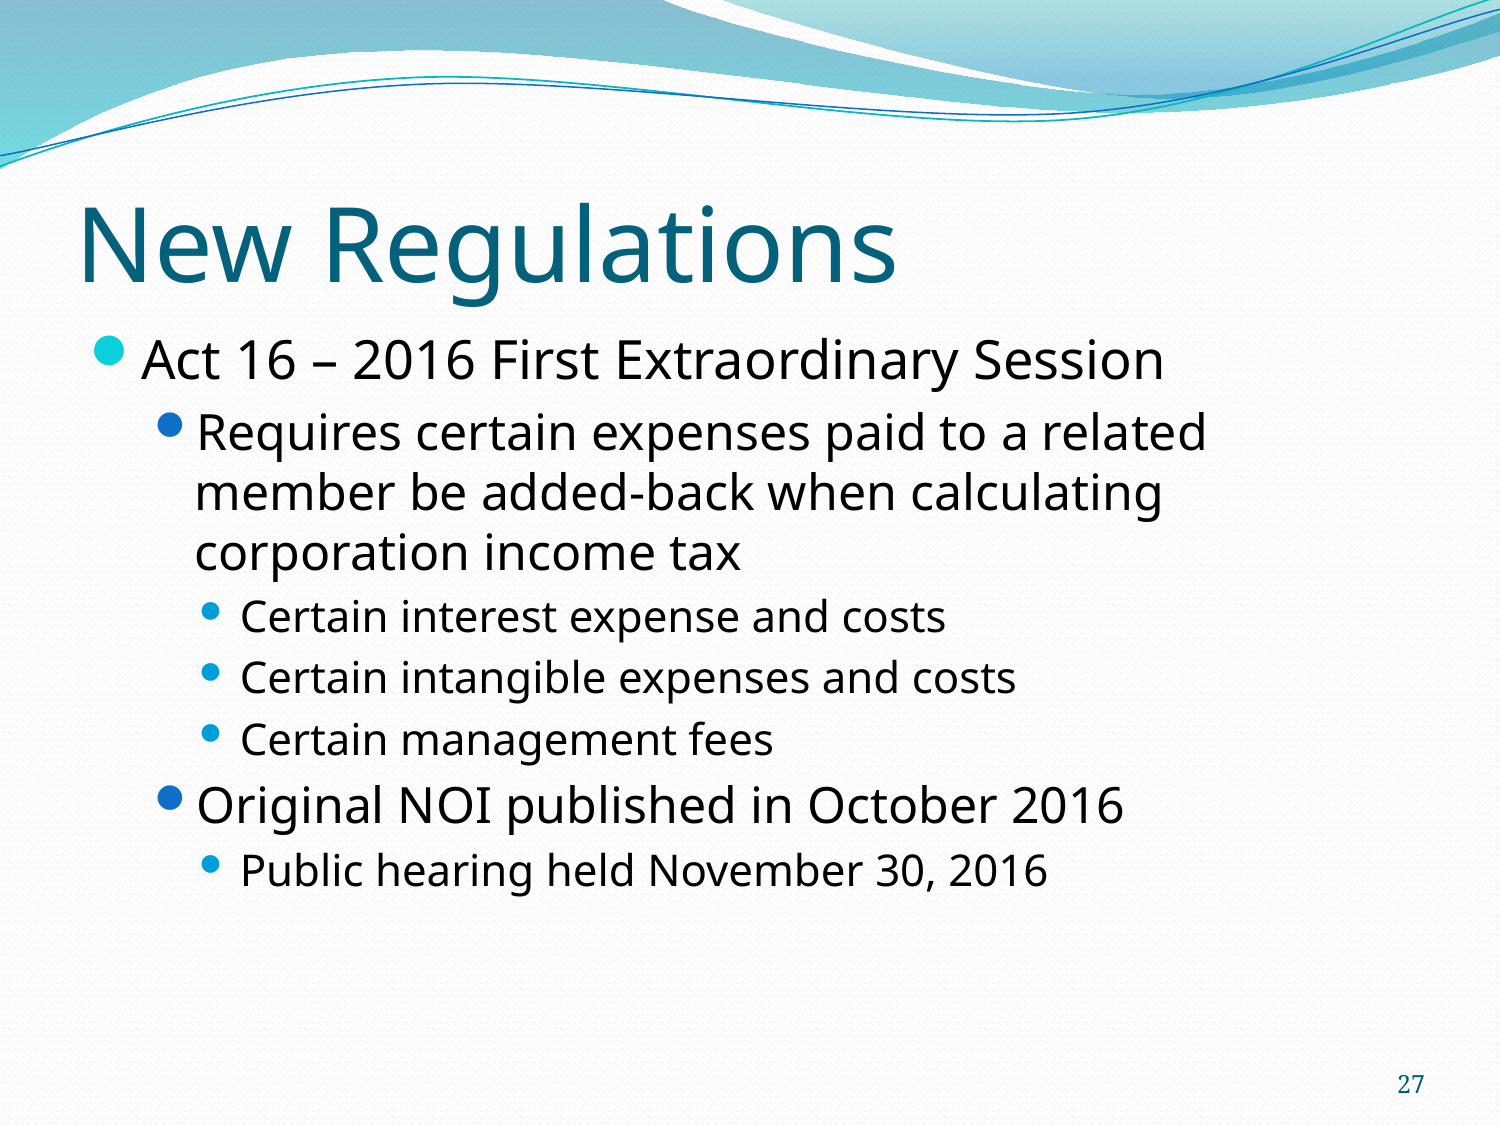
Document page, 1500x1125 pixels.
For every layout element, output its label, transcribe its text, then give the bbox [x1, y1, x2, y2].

slide_number 27 [1299, 1042, 1425, 1103]
list Act 16 – 2016 First Extraordinary Session Requires certain expenses paid to a related member be added-back when calculating corporation income tax Certain interest expense and costs Certain intangible expenses and costs Certain management fees Original NOI published in October 2016 Public hearing held November 30, 2016 [75, 317, 1425, 1038]
title New Regulations [75, 115, 1425, 303]
